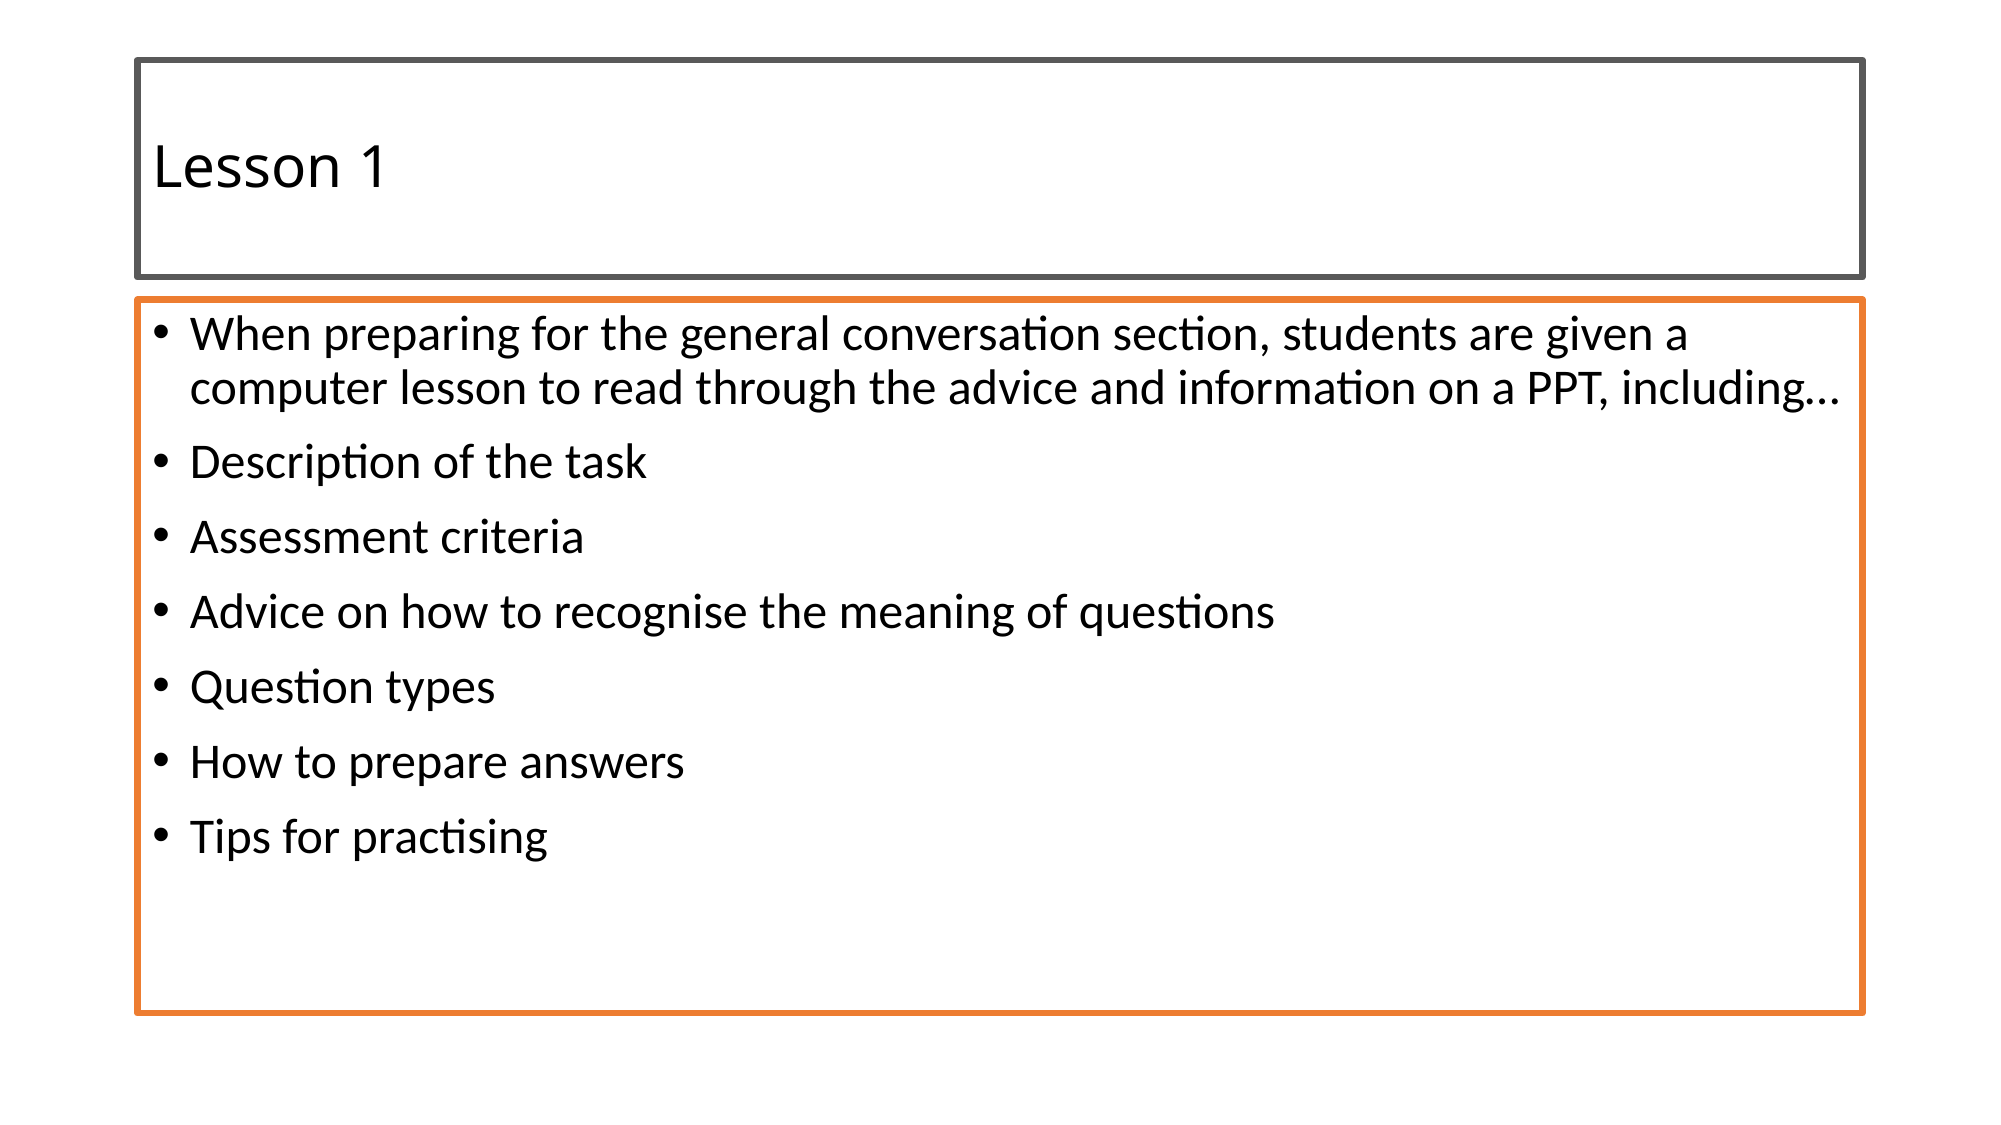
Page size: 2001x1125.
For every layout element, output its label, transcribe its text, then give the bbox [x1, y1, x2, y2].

list When preparing for the general conversation section, students are given a computer lesson to read through the advice and information on a PPT, including… Description of the task Assessment criteria Advice on how to recognise the meaning of questions Question types How to prepare answers Tips for practising [137, 299, 1863, 1014]
title Lesson 1 [137, 59, 1863, 278]
